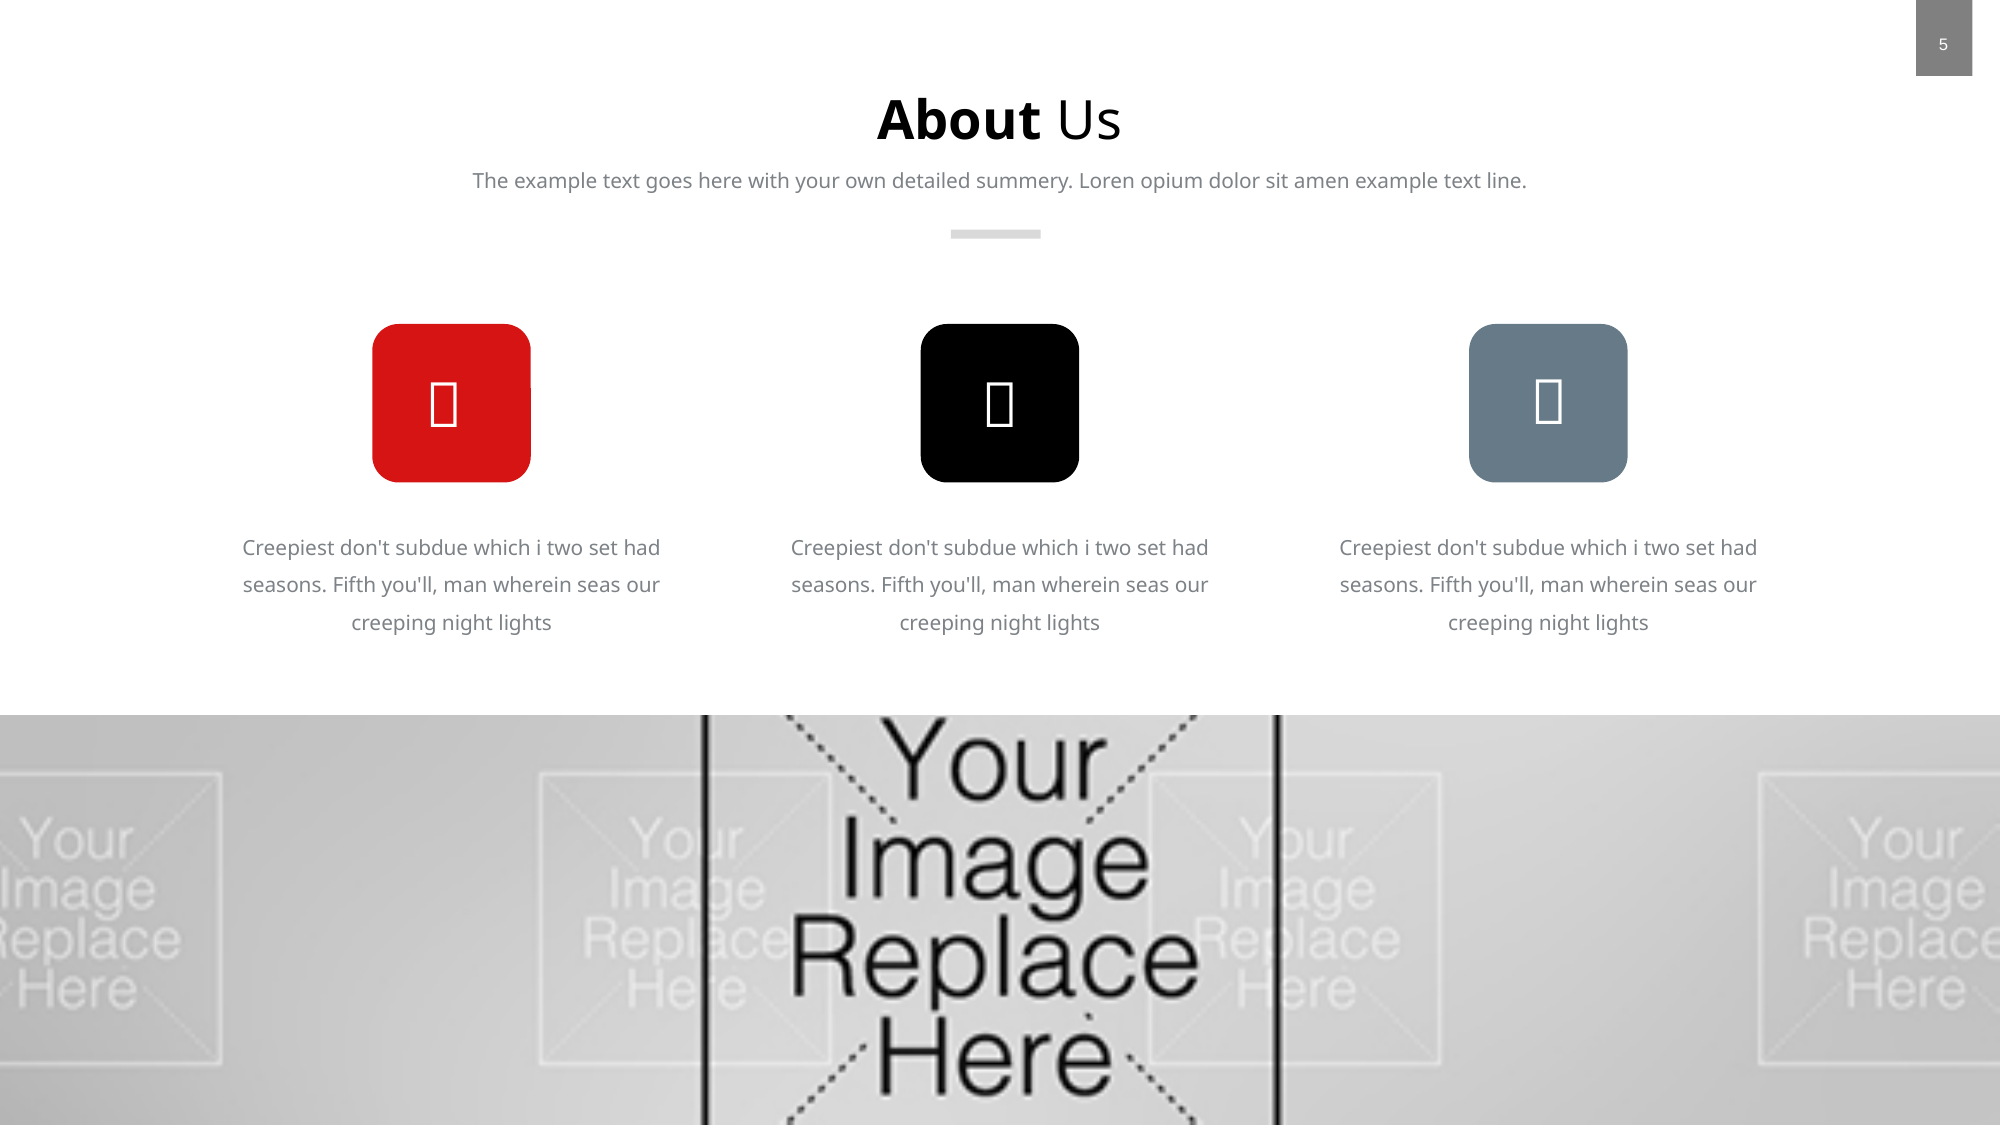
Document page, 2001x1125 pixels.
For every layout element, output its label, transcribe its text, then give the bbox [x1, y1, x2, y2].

text_box The example text goes here with your own detailed summery. Loren opium dolor sit amen example text line. [407, 160, 1593, 201]
text_box [950, 229, 1042, 240]
title About Us [137, 80, 1863, 163]
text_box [1284, 323, 1813, 640]
picture [0, 715, 2000, 1125]
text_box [736, 323, 1264, 640]
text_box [187, 323, 716, 640]
